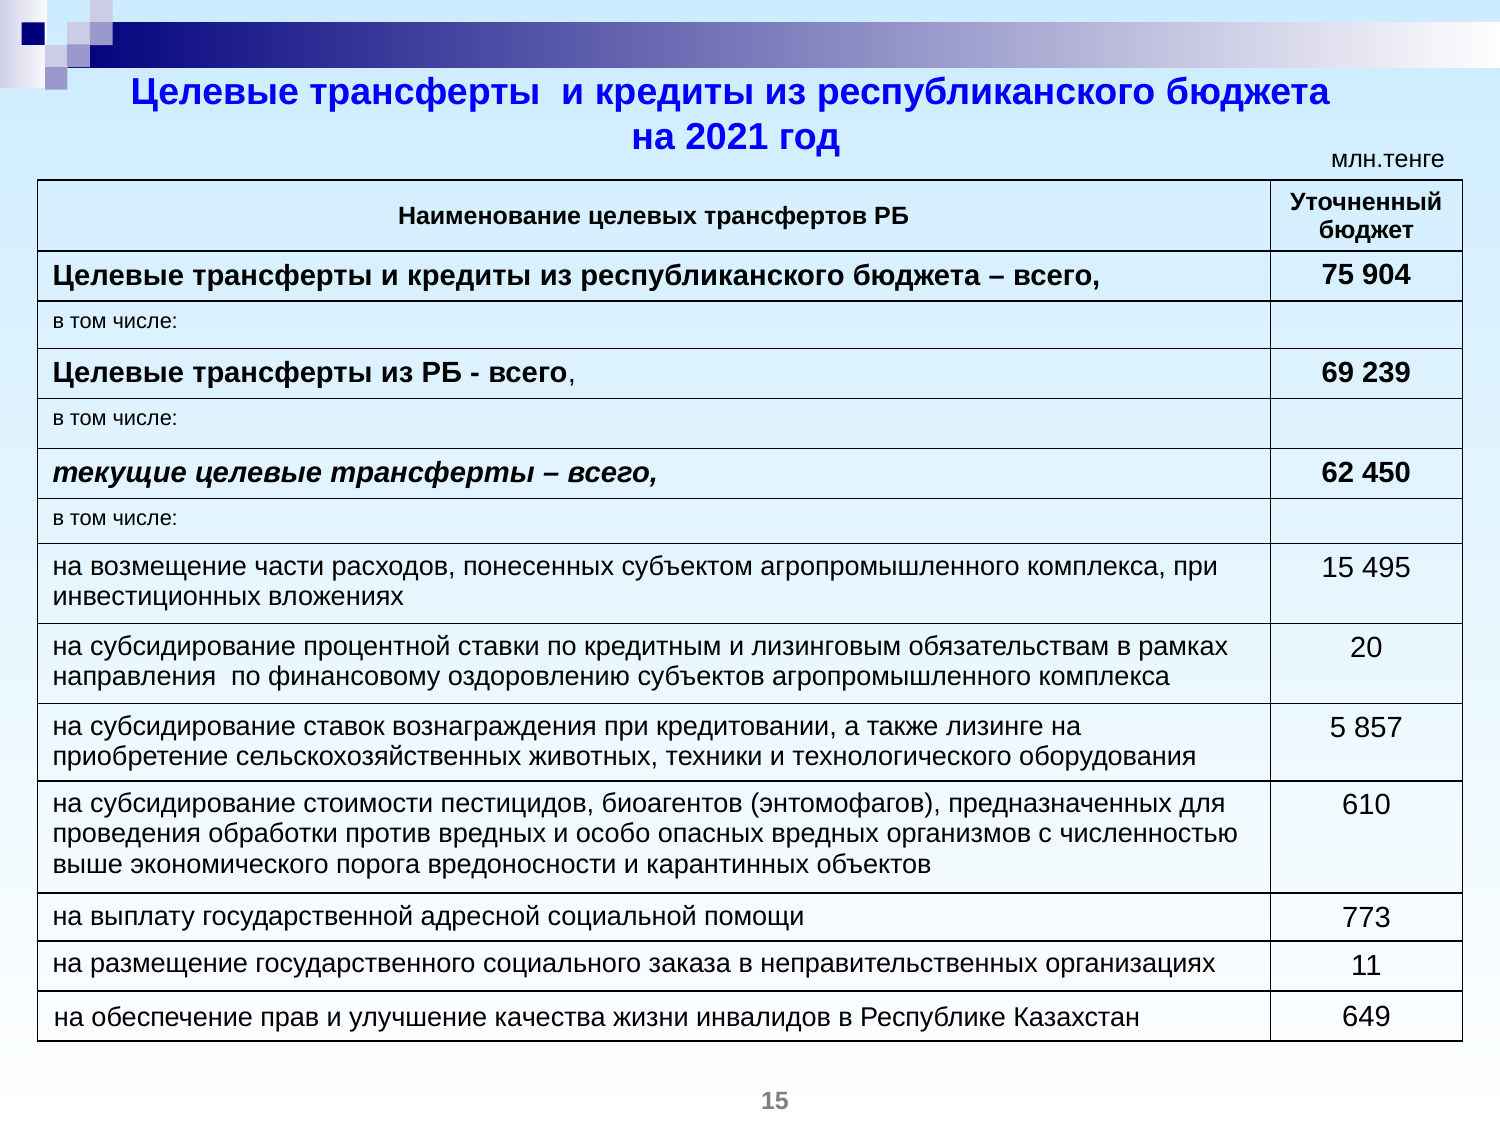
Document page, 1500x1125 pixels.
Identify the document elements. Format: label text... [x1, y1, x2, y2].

table_cell [1271, 302, 1462, 348]
table_cell 20 [1271, 624, 1462, 703]
table_header Уточненный бюджет [1271, 181, 1462, 250]
table_header Наименование целевых трансфертов РБ [38, 181, 1270, 250]
table_cell на выплату государственной адресной социальной помощи [38, 894, 1270, 940]
table_cell 5 857 [1271, 704, 1462, 780]
table_cell 649 [1271, 992, 1462, 1040]
table_cell 11 [1271, 942, 1462, 990]
table_cell [1271, 499, 1462, 543]
table_cell на размещение государственного социального заказа в неправительственных организациях [38, 942, 1270, 990]
table_cell на возмещение части расходов, понесенных субъектом агропромышленного комплекса, при инвестиционных вложениях [38, 544, 1270, 623]
title Целевые трансферты и кредиты из республиканского бюджета на 2021 год [24, 86, 1447, 137]
table_cell на субсидирование ставок вознаграждения при кредитовании, а также лизинге на приобретение сельскохозяйственных животных, техники и технологического оборудования [38, 704, 1270, 780]
table_cell 75 904 [1271, 252, 1462, 300]
table_cell в том числе: [38, 399, 1270, 448]
table_cell в том числе: [38, 499, 1270, 543]
table_cell 62 450 [1271, 449, 1462, 498]
table_cell текущие целевые трансферты – всего, [38, 449, 1270, 498]
table_cell в том числе: [38, 302, 1270, 348]
table_cell Целевые трансферты и кредиты из республиканского бюджета – всего, [38, 252, 1270, 300]
table_cell на обеспечение прав и улучшение качества жизни инвалидов в Республике Казахстан [38, 992, 1270, 1040]
table_cell 69 239 [1271, 349, 1462, 398]
table_cell на субсидирование процентной ставки по кредитным и лизинговым обязательствам в рамках направления по финансовому оздоровлению субъектов агропромышленного комплекса [38, 624, 1270, 703]
table_cell Целевые трансферты из РБ - всего, [38, 349, 1270, 398]
table_cell 773 [1271, 894, 1462, 940]
table_cell 15 495 [1271, 544, 1462, 623]
text_box 15 [624, 1067, 925, 1125]
table_cell на субсидирование стоимости пестицидов, биоагентов (энтомофагов), предназначенных для проведения обработки против вредных и особо опасных вредных организмов с численностью выше экономического порога вредоносности и карантинных объектов [38, 782, 1270, 892]
table_cell 610 [1271, 782, 1462, 892]
table_cell [1271, 399, 1462, 448]
text_box млн.тенге [1284, 151, 1492, 164]
